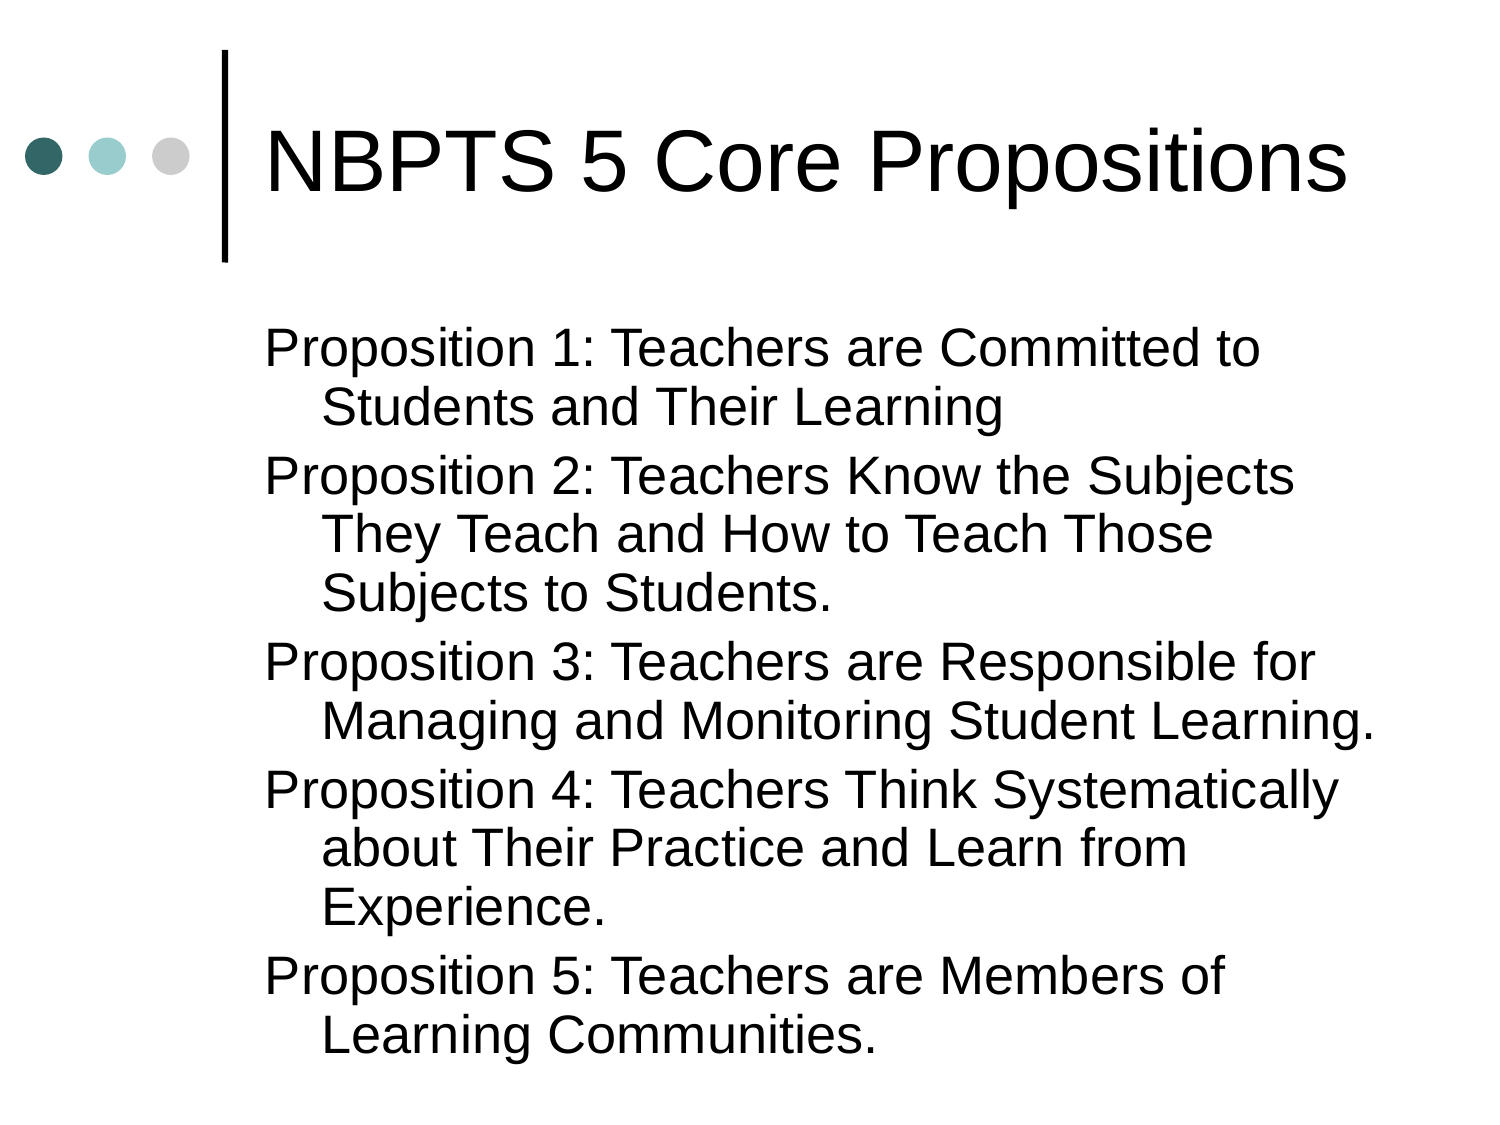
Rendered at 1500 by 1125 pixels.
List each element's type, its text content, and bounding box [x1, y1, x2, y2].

title NBPTS 5 Core Propositions [249, 30, 1401, 282]
list Proposition 1: Teachers are Committed to Students and Their Learning Proposition 2: Teachers Know the Subjects They Teach and How to Teach Those Subjects to Students. Proposition 3: Teachers are Responsible for Managing and Monitoring Student Learning. Proposition 4: Teachers Think Systematically about Their Practice and Learn from Experience. Proposition 5: Teachers are Members of Learning Communities. [249, 312, 1401, 988]
